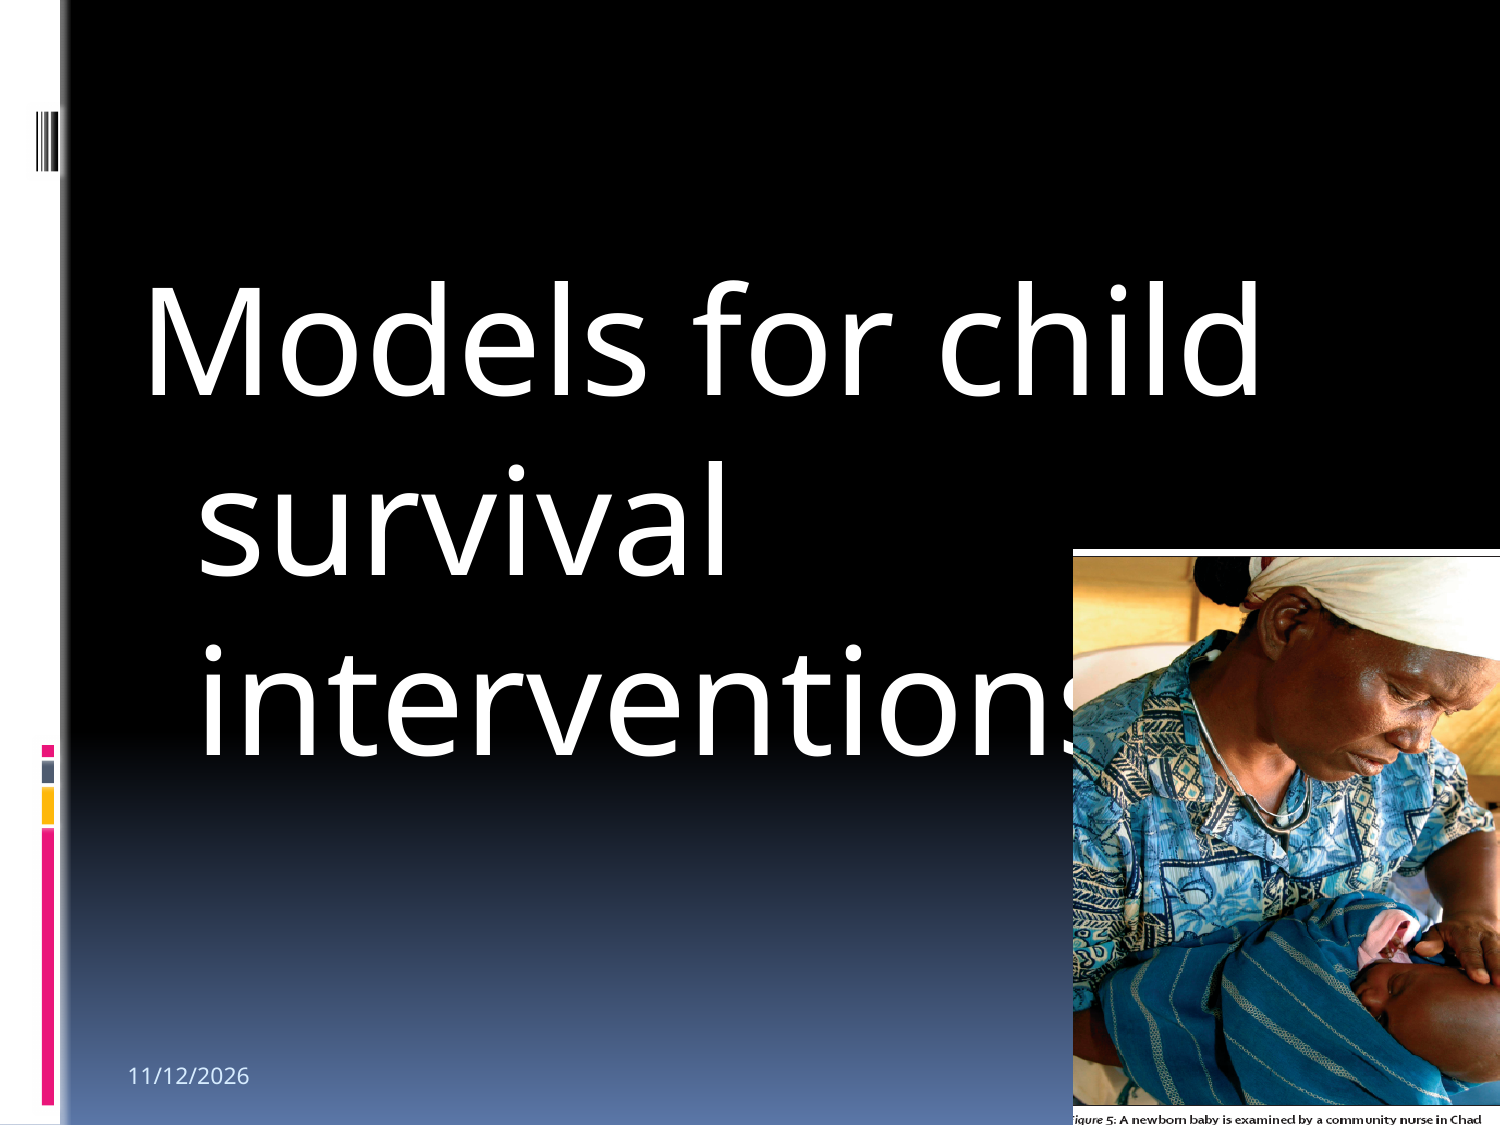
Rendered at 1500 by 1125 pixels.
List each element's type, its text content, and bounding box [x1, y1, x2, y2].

list Models for child survival interventions [112, 237, 1388, 1000]
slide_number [112, 1025, 425, 1100]
picture [1073, 549, 1500, 1125]
